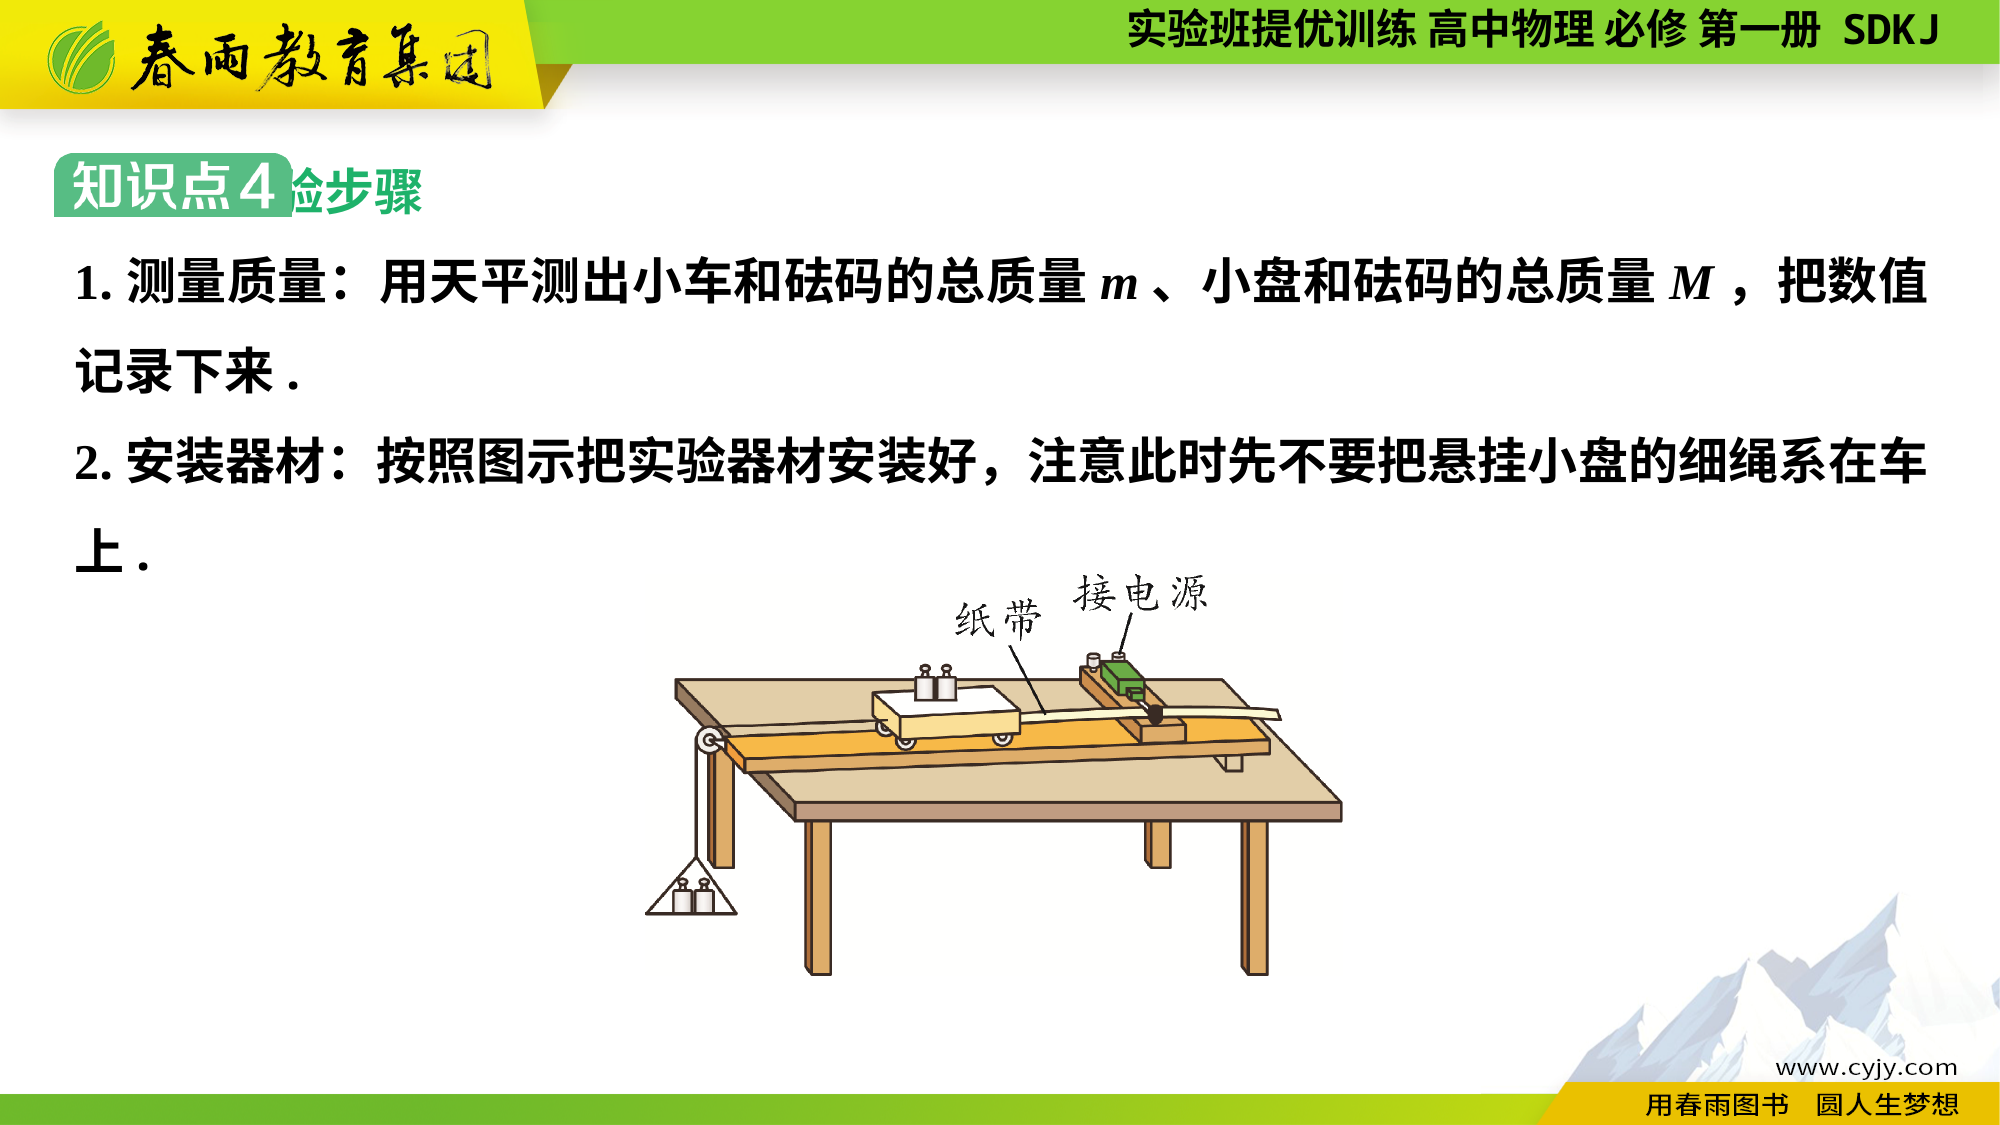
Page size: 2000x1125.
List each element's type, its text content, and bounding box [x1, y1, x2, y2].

picture [0, 0, 2000, 1125]
list 实验步骤 1.测量质量：用天平测出小车和砝码的总质量m、小盘和砝码的总质量M，把数值记录下来. 2.安装器材：按照图示把实验器材安装好，注意此时先不要把悬挂小盘的细绳系在车上. [59, 122, 1944, 592]
